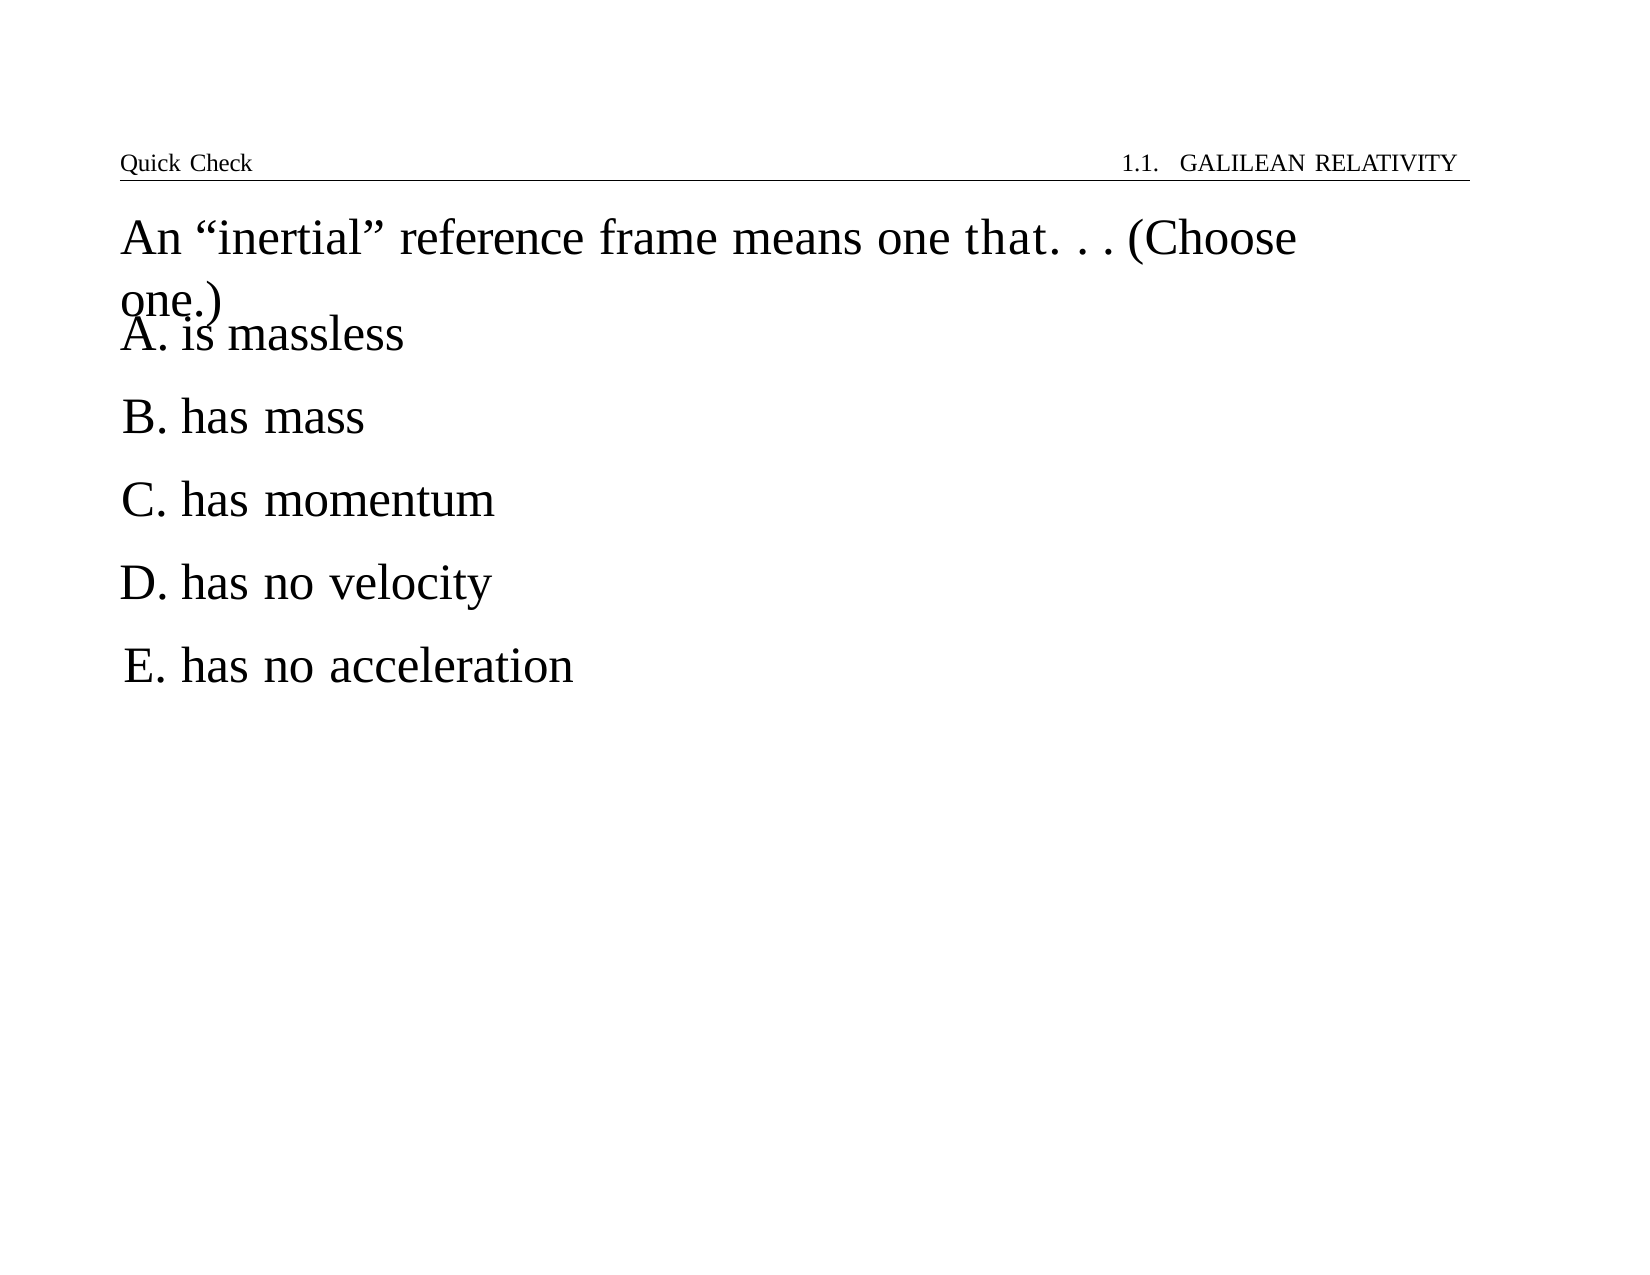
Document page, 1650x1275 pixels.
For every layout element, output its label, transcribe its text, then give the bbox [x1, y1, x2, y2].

text_box is massless has mass has momentum has no velocity has no acceleration [117, 275, 577, 693]
text_box Quick Check 1.1. GALILEAN RELATIVITY [117, 144, 1473, 176]
title An “inertial” reference frame means one that. . . (Choose one.) [117, 201, 1406, 417]
